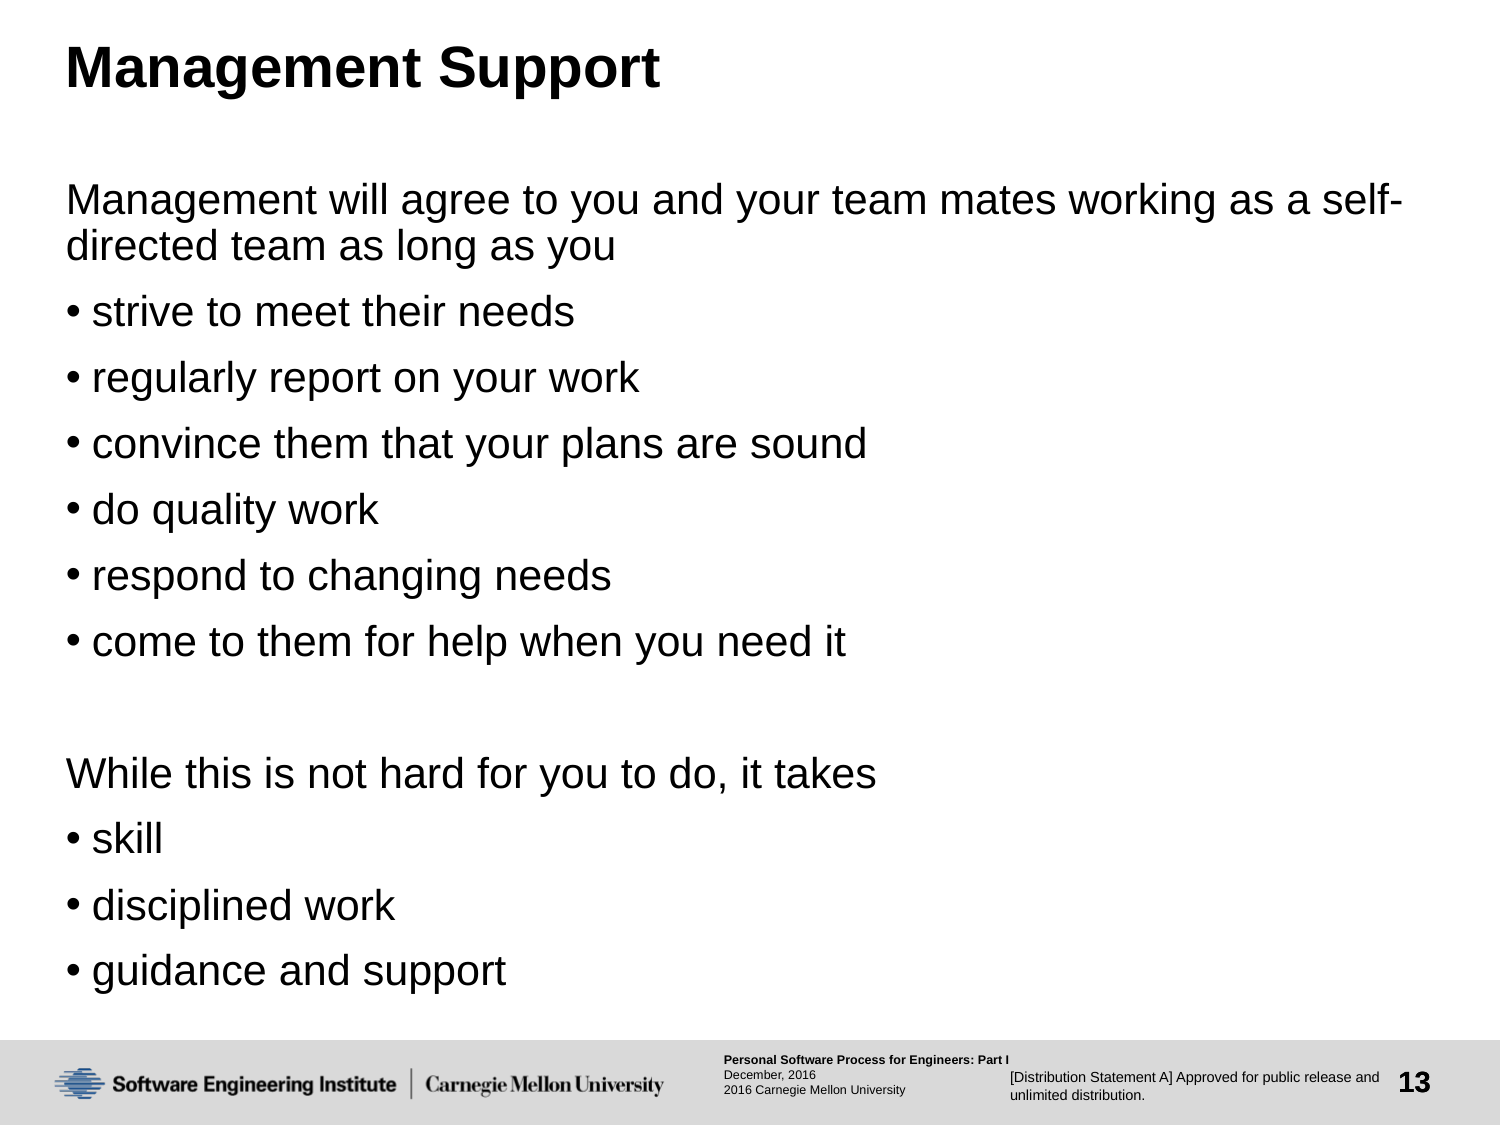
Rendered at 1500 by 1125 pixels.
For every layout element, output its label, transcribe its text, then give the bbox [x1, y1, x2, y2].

picture [46, 1061, 673, 1104]
list Management will agree to you and your team mates working as a self-directed team as long as you strive to meet their needs regularly report on your work convince them that your plans are sound do quality work respond to changing needs come to them for help when you need it While this is not hard for you to do, it takes skill disciplined work guidance and support [65, 177, 1431, 1000]
title Management Support [65, 37, 1313, 148]
